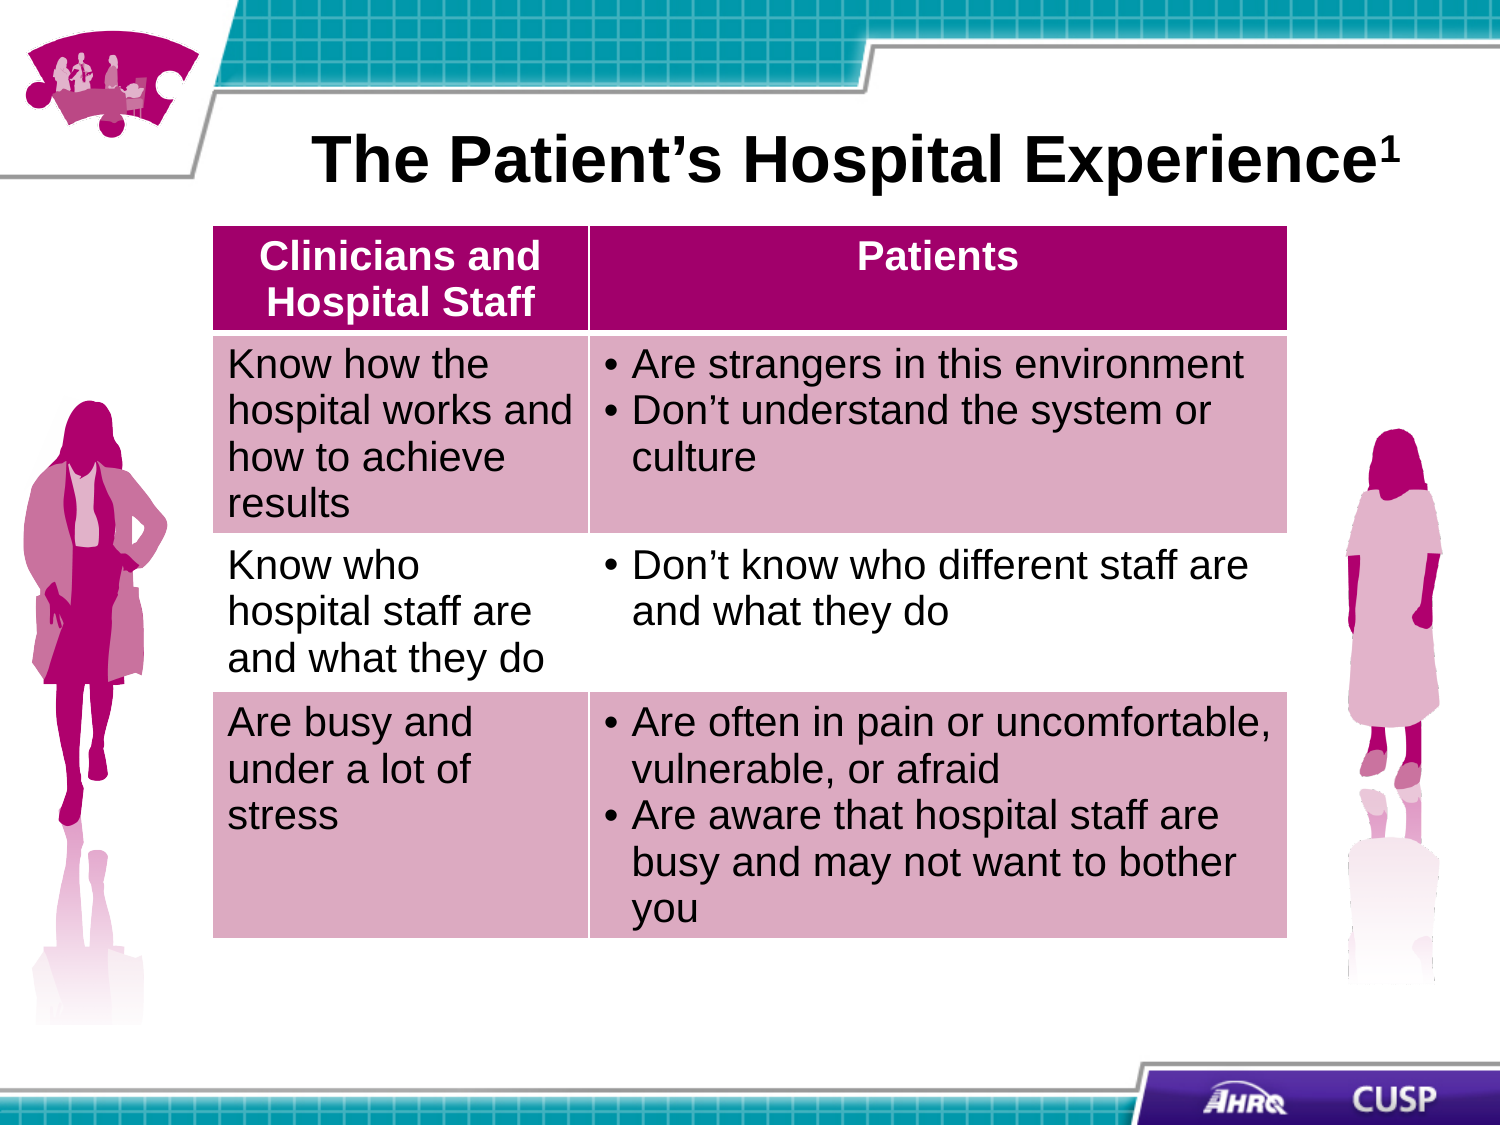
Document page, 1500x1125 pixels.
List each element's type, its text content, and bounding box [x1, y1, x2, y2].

picture [0, 0, 1500, 1125]
title The Patient’s Hospital Experience1 [212, 62, 1500, 250]
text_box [5, 337, 1461, 1063]
table_header Clinicians and Hospital Staff [213, 226, 588, 330]
table_header Patients [590, 226, 1287, 330]
